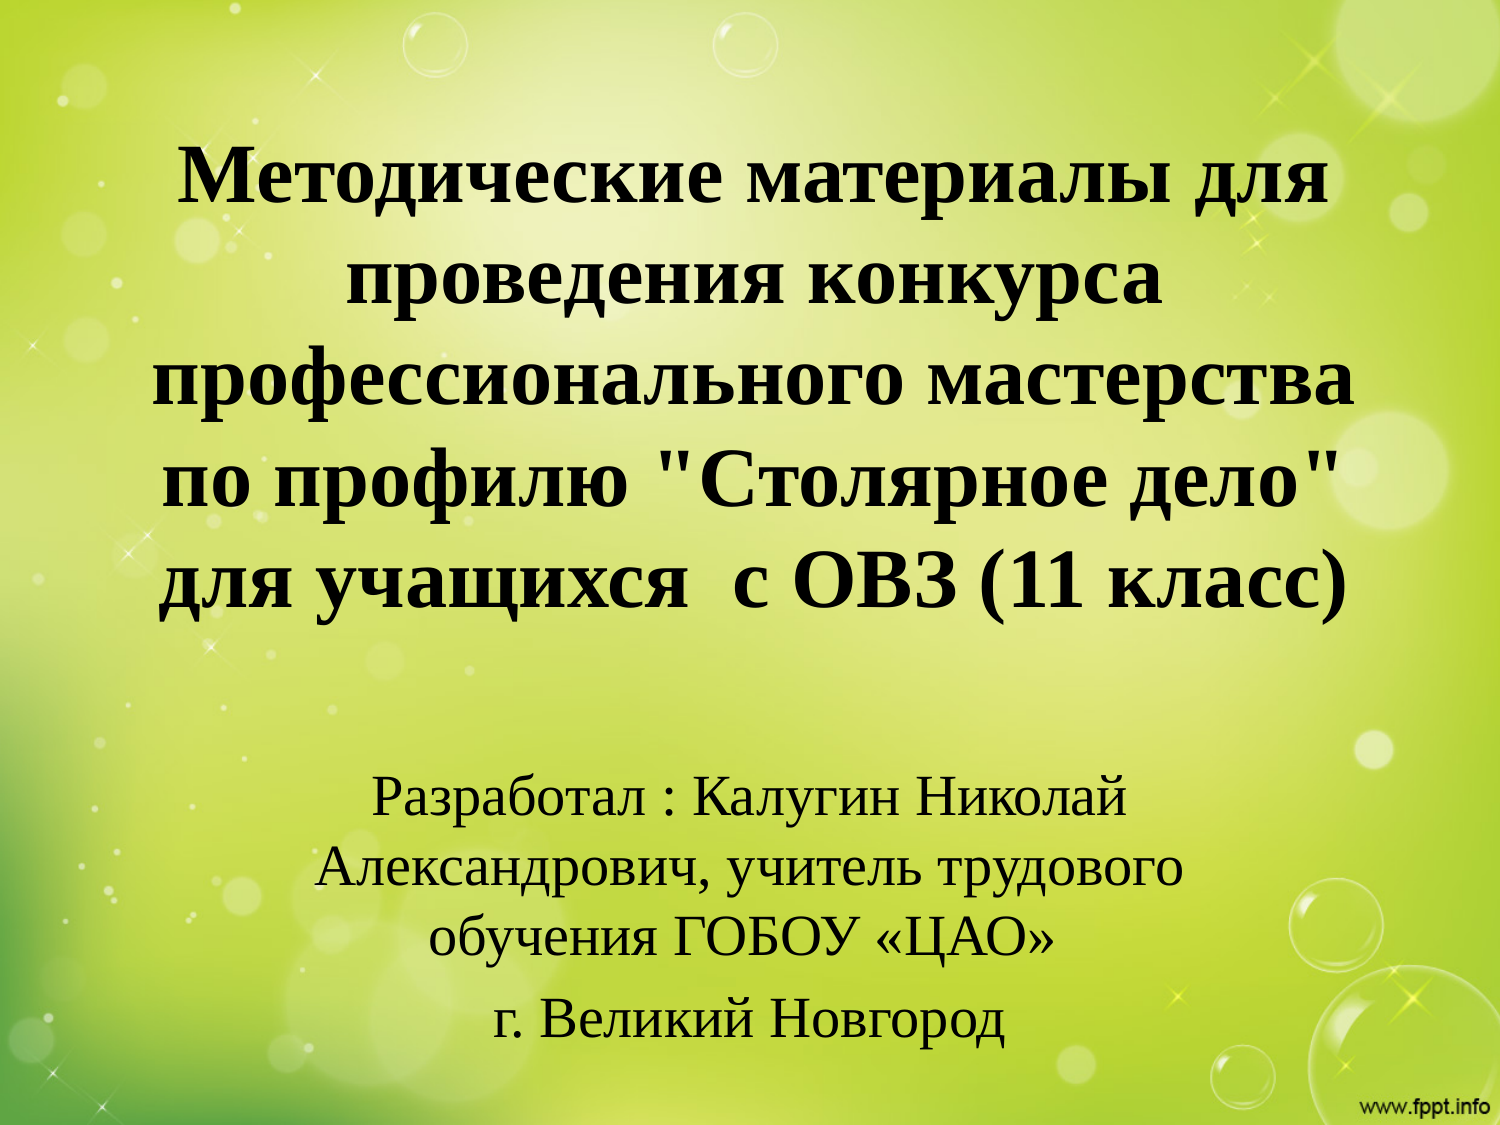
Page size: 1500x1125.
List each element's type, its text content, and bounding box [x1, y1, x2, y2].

title Методические материалы для проведения конкурса профессионального мастерства по профилю "Столярное дело" для учащихся с ОВЗ (11 класс) [128, 105, 1381, 739]
subtitle Разработал : Калугин Николай Александрович, учитель трудового обучения ГОБОУ «ЦАО» г. Великий Новгород [224, 749, 1276, 1055]
picture [0, 0, 1500, 1125]
